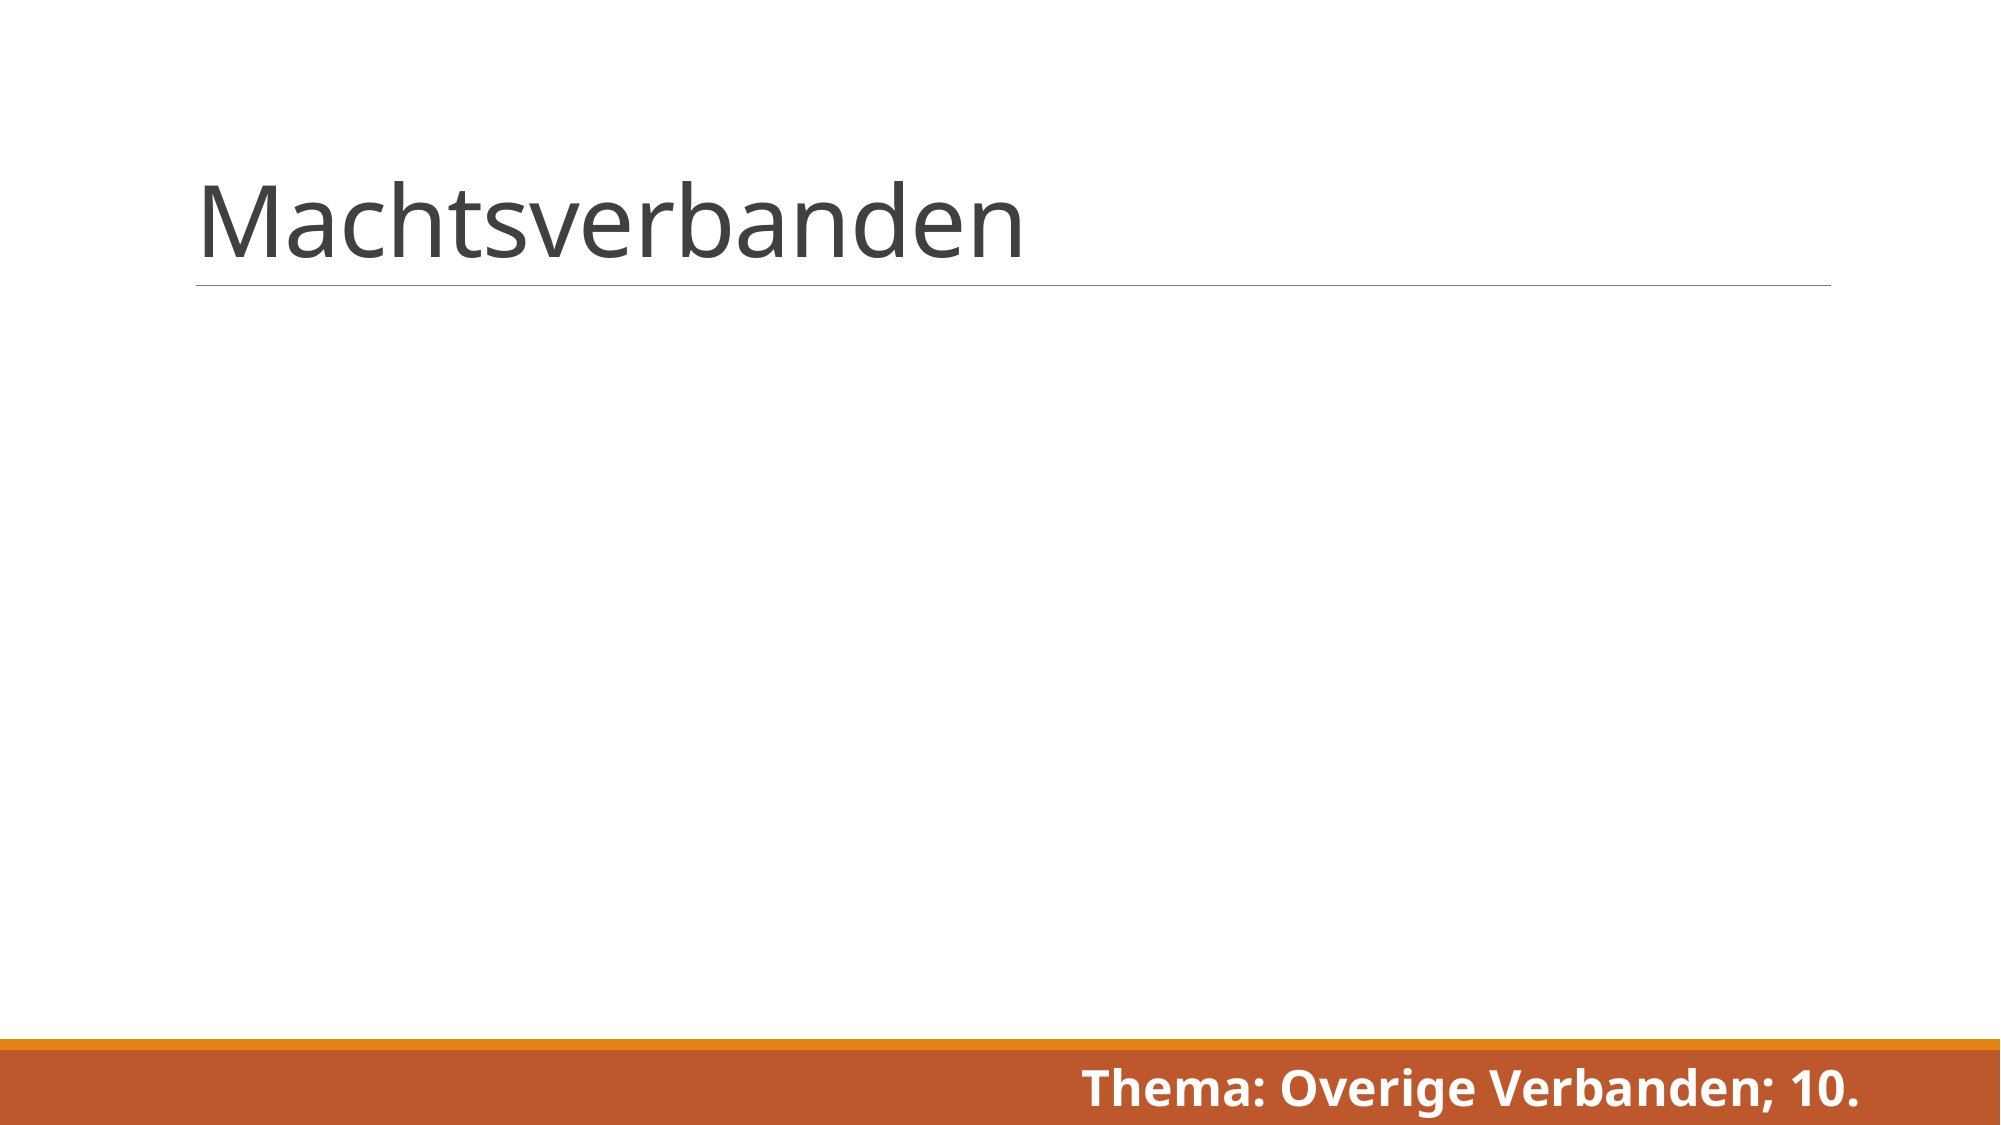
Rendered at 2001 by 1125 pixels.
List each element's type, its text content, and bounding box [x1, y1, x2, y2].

title Machtsverbanden [180, 47, 1830, 285]
text_box Thema: Overige Verbanden; 10. Machtsverbanden [957, 1049, 1985, 1125]
